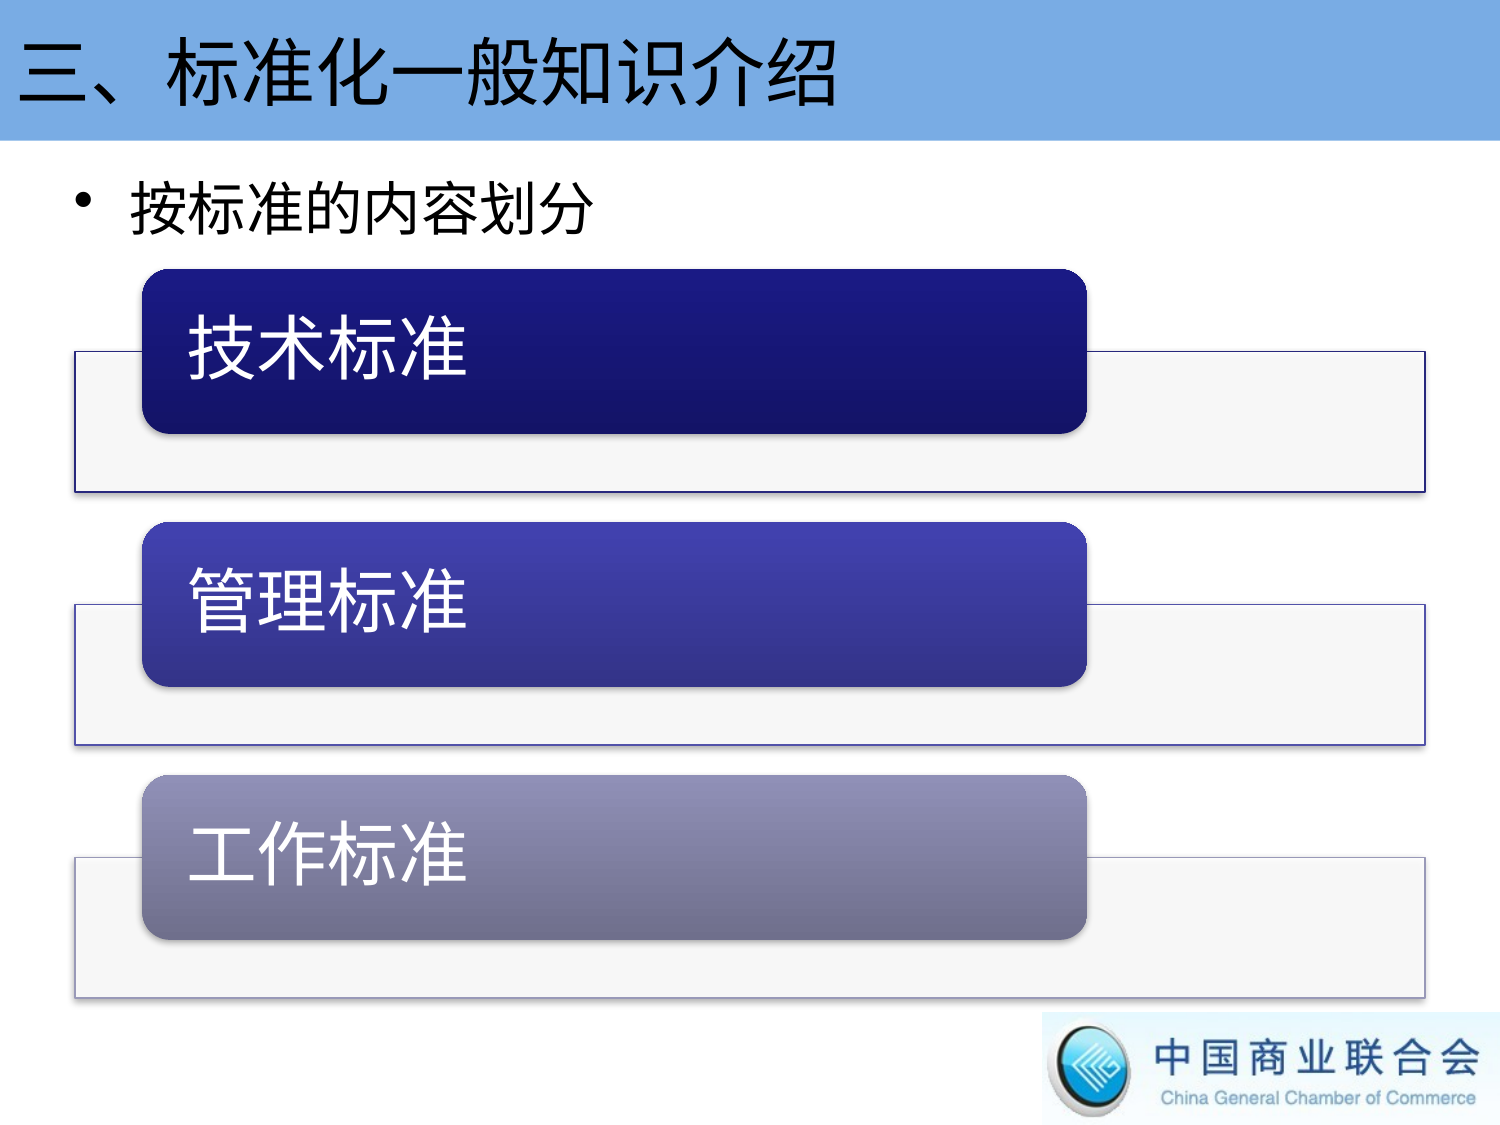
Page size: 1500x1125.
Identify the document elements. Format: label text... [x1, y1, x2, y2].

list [74, 262, 1426, 1006]
text_box 三、标准化一般知识介绍 [0, 0, 1032, 141]
picture [1042, 1012, 1500, 1125]
text_box 按标准的内容划分 [58, 164, 1367, 265]
